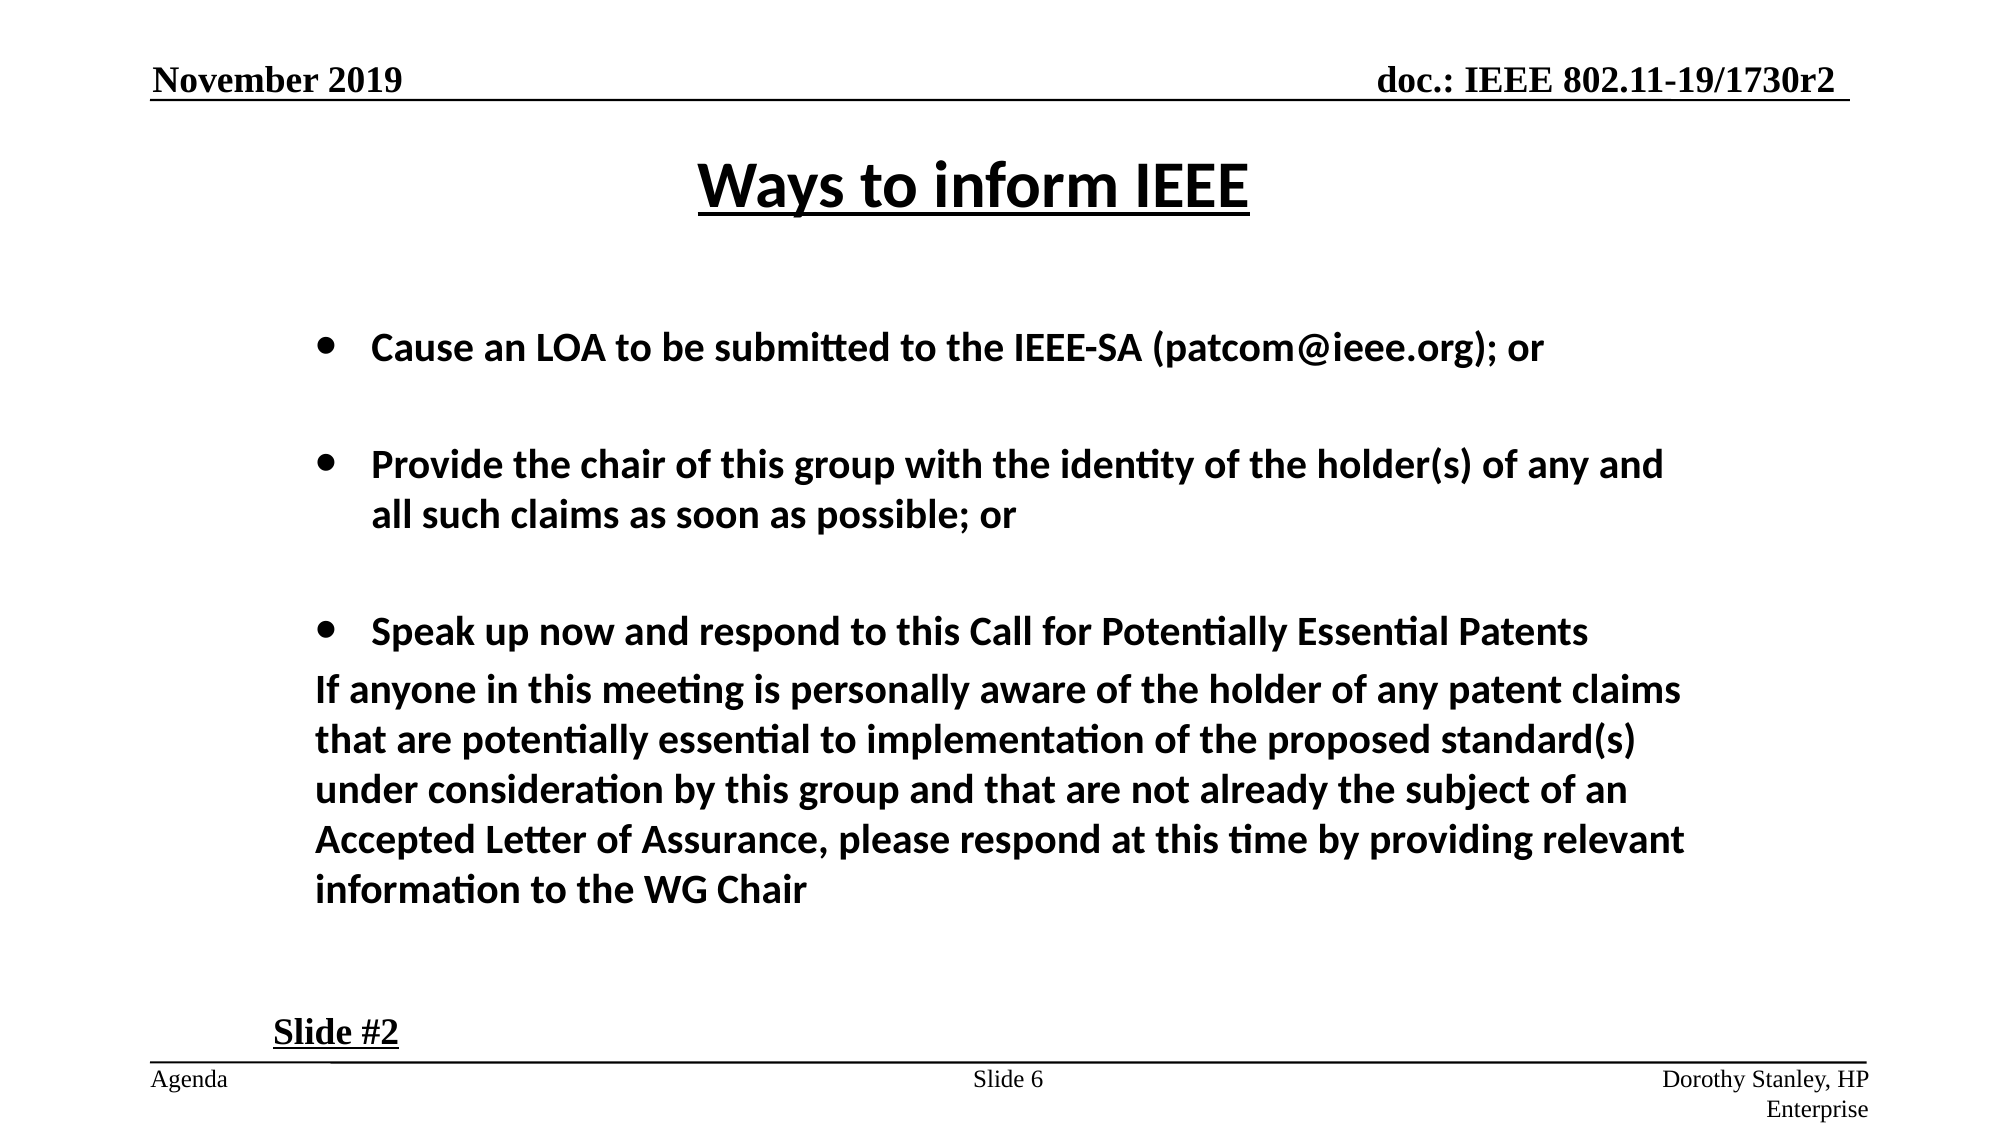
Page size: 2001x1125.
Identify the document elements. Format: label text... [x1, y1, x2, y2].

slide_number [152, 54, 567, 100]
footer Dorothy Stanley, HP Enterprise [1609, 1062, 1869, 1093]
text_box Slide #2 [258, 999, 415, 1060]
slide_number Slide 6 [964, 1062, 1053, 1093]
title Ways to inform IEEE [336, 99, 1612, 263]
list Cause an LOA to be submitted to the IEEE-SA (patcom@ieee.org); or Provide the chair of this group with the identity of the holder(s) of any and all such claims as soon as possible; or Speak up now and respond to this Call for Potentially Essential Patents If anyone in this meeting is personally aware of the holder of any patent claims that are potentially essential to implementation of the proposed standard(s) under consideration by this group and that are not already the subject of an Accepted Letter of Assurance, please respond at this time by providing relevant information to the WG Chair [300, 312, 1713, 950]
